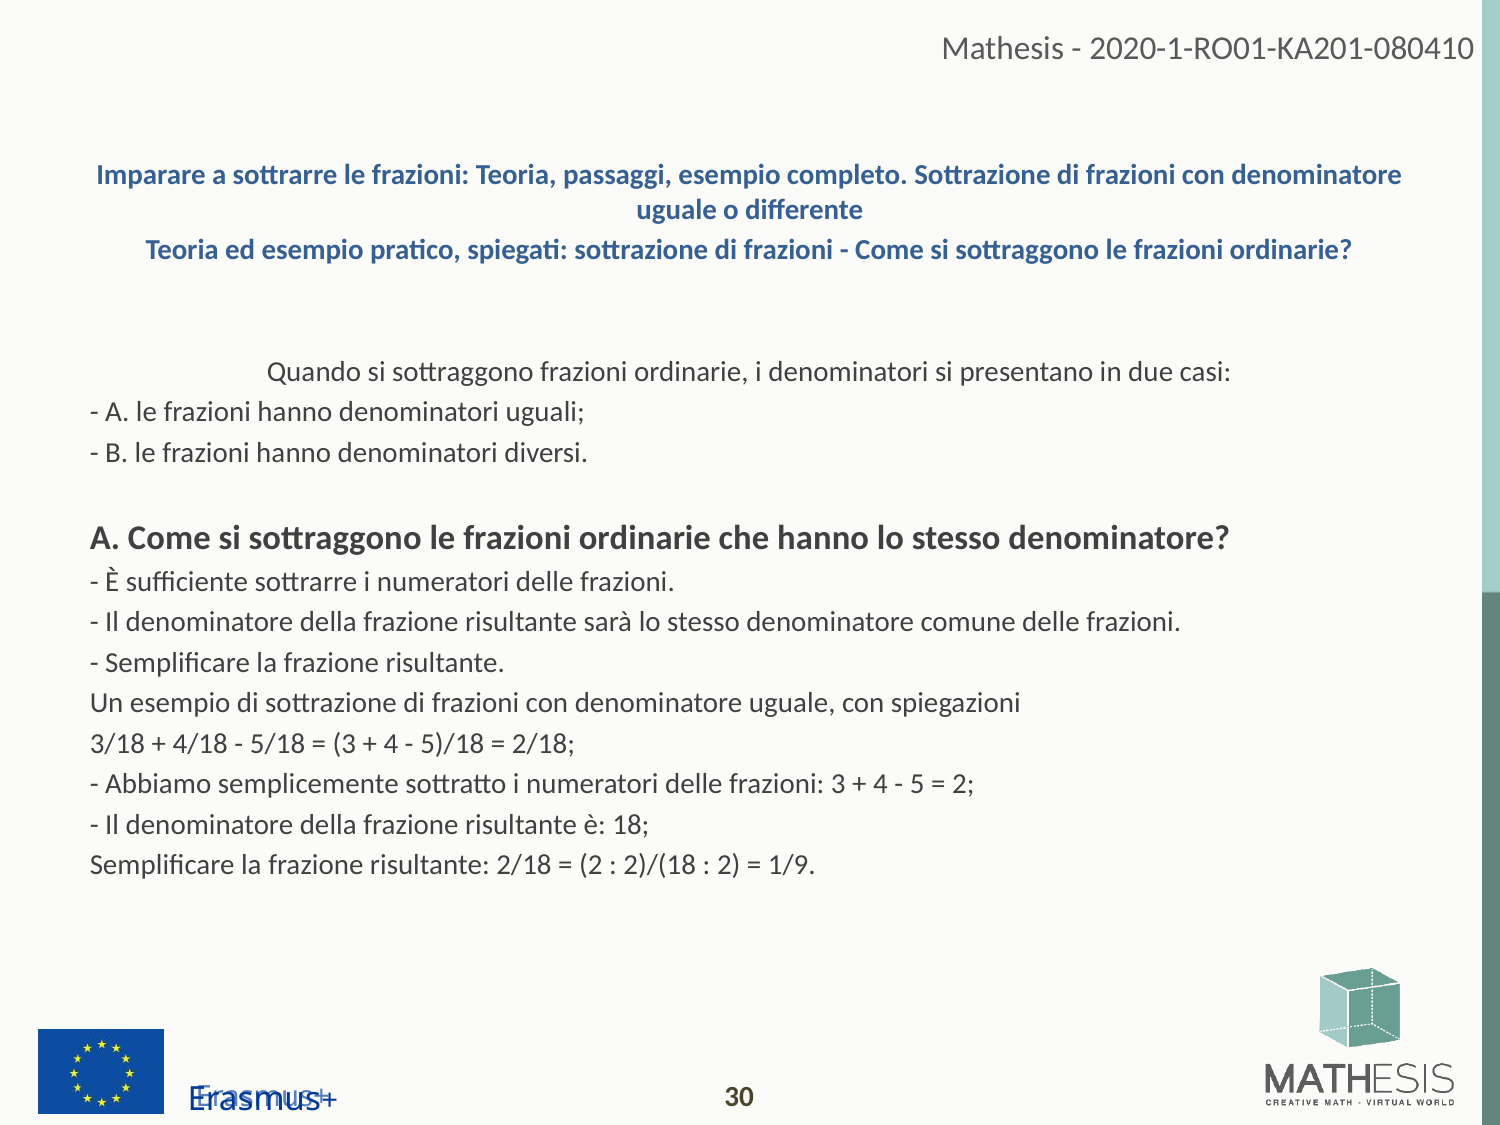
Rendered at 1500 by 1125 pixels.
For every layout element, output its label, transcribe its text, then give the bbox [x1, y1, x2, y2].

list Imparare a sottrarre le frazioni: Teoria, passaggi, esempio completo. Sottrazione di frazioni con denominatore uguale o differente Teoria ed esempio pratico, spiegati: sottrazione di frazioni - Come si sottraggono le frazioni ordinarie? Quando si sottraggono frazioni ordinarie, i denominatori si presentano in due casi: - A. le frazioni hanno denominatori uguali; - B. le frazioni hanno denominatori diversi. A. Come si sottraggono le frazioni ordinarie che hanno lo stesso denominatore? - È sufficiente sottrarre i numeratori delle frazioni. - Il denominatore della frazione risultante sarà lo stesso denominatore comune delle frazioni. - Semplificare la frazione risultante. Un esempio di sottrazione di frazioni con denominatore uguale, con spiegazioni 3/18 + 4/18 - 5/18 = (3 + 4 - 5)/18 = 2/18; - Abbiamo semplicemente sottratto i numeratori delle frazioni: 3 + 4 - 5 = 2; - Il denominatore della frazione risultante è: 18; Semplificare la frazione risultante: 2/18 = (2 : 2)/(18 : 2) = 1/9. [75, 148, 1425, 891]
picture [38, 1029, 164, 1114]
